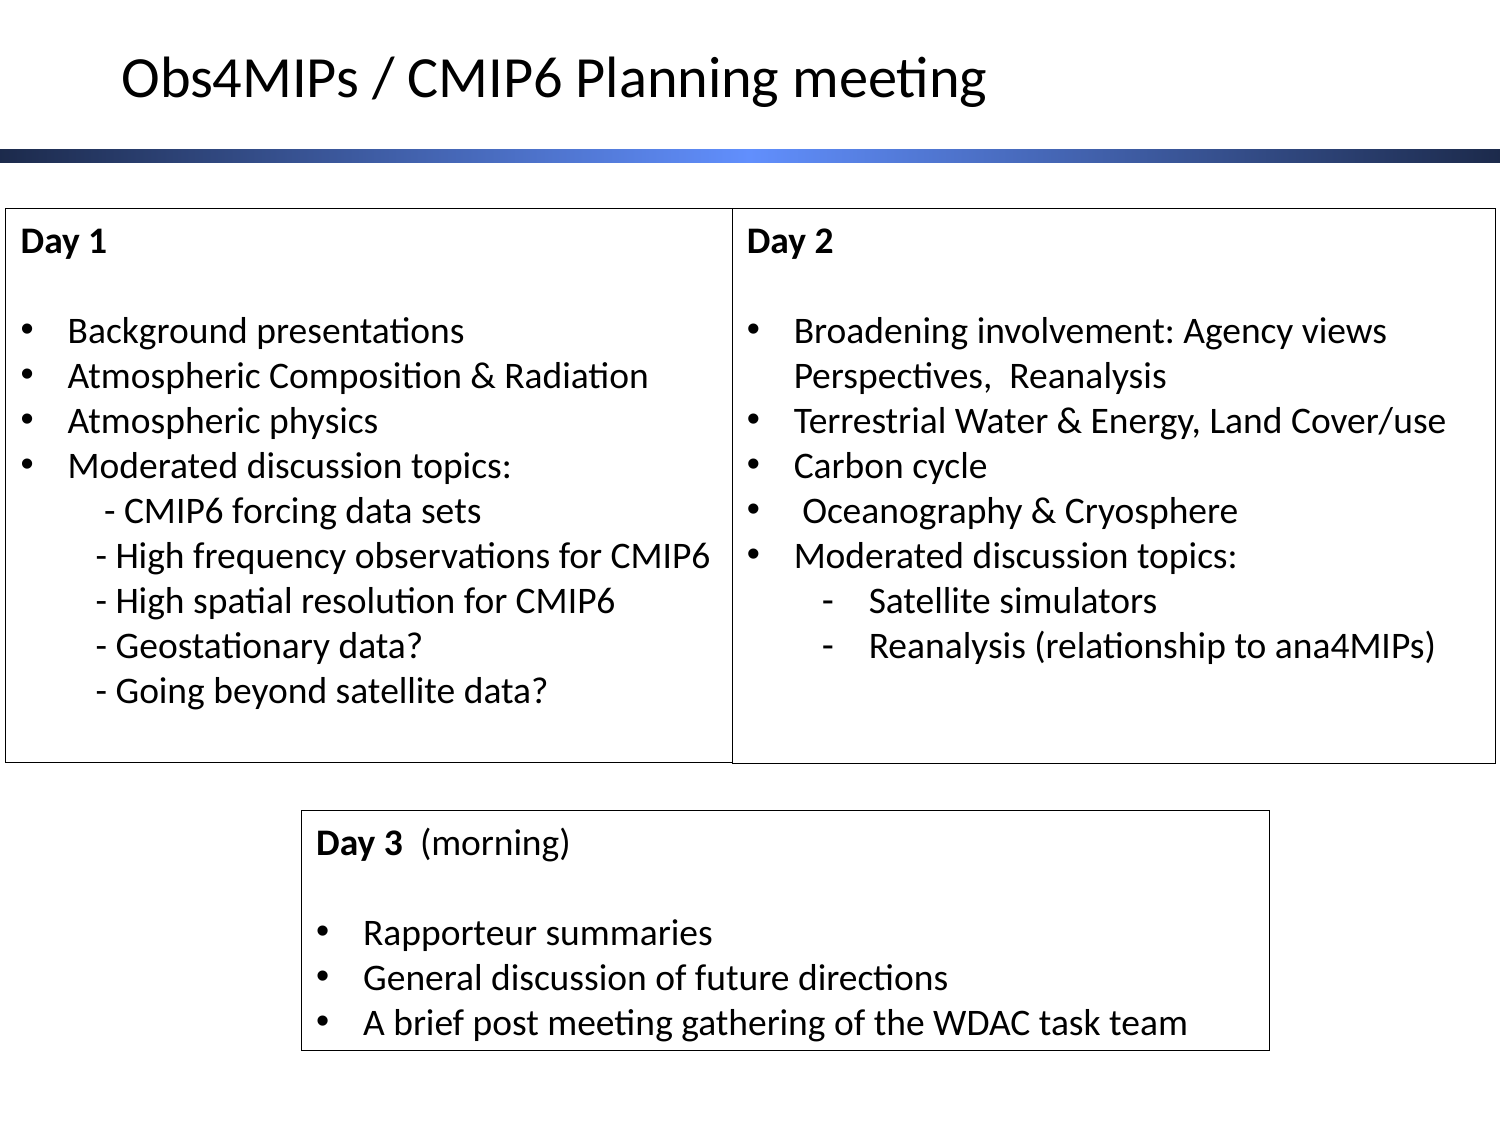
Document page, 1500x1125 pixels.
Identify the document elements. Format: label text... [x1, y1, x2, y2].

text_box Day 1 Background presentations Atmospheric Composition & Radiation Atmospheric physics Moderated discussion topics: - CMIP6 forcing data sets - High frequency observations for CMIP6 - High spatial resolution for CMIP6 - Geostationary data? - Going beyond satellite data? [5, 208, 732, 763]
text_box Day 3 (morning) Rapporteur summaries General discussion of future directions A brief post meeting gathering of the WDAC task team [301, 810, 1270, 1051]
text_box Obs4MIPs / CMIP6 Planning meeting [17, 18, 1092, 117]
text_box Day 2 Broadening involvement: Agency views Perspectives, Reanalysis Terrestrial Water & Energy, Land Cover/use Carbon cycle Oceanography & Cryosphere Moderated discussion topics: Satellite simulators Reanalysis (relationship to ana4MIPs) [732, 208, 1496, 764]
